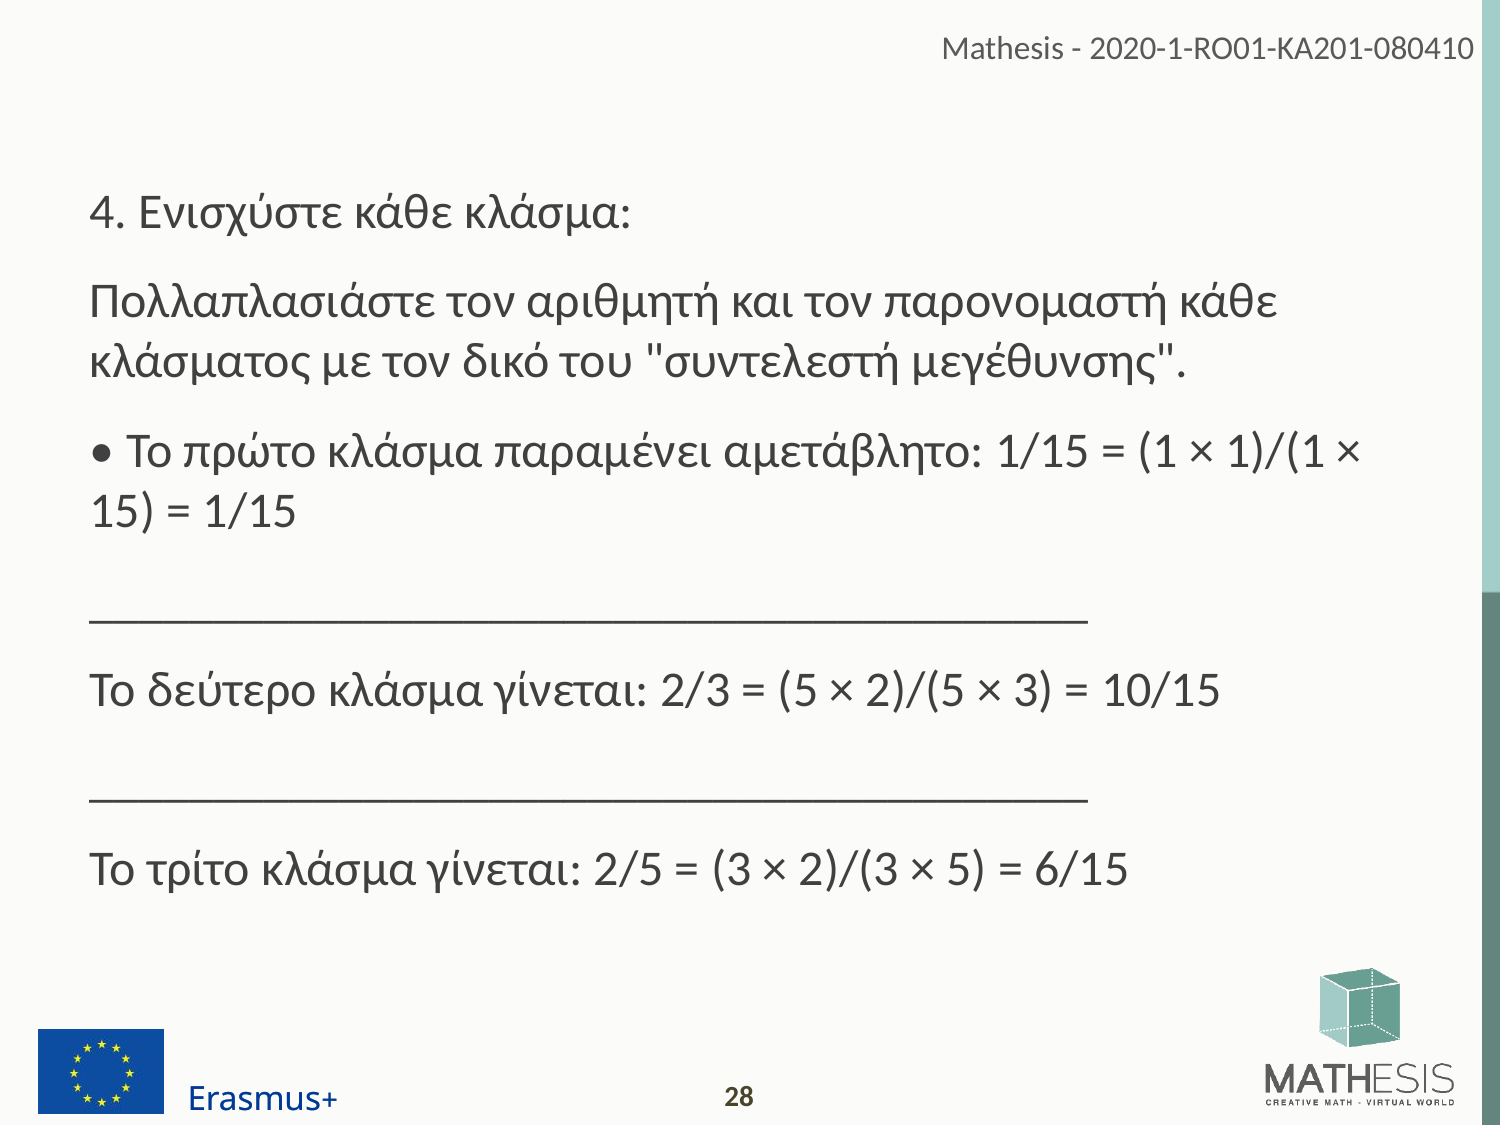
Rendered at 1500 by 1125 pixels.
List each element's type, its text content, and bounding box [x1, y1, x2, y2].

list 4. Ενισχύστε κάθε κλάσμα: Πολλαπλασιάστε τον αριθμητή και τον παρονομαστή κάθε κλάσματος με τον δικό του "συντελεστή μεγέθυνσης". • Το πρώτο κλάσμα παραμένει αμετάβλητο: 1/15 = (1 × 1)/(1 × 15) = 1/15 ________________________________________ Το δεύτερο κλάσμα γίνεται: 2/3 = (5 × 2)/(5 × 3) = 10/15 ________________________________________ Το τρίτο κλάσμα γίνεται: 2/5 = (3 × 2)/(3 × 5) = 6/15 [75, 171, 1425, 914]
picture [38, 1029, 164, 1114]
